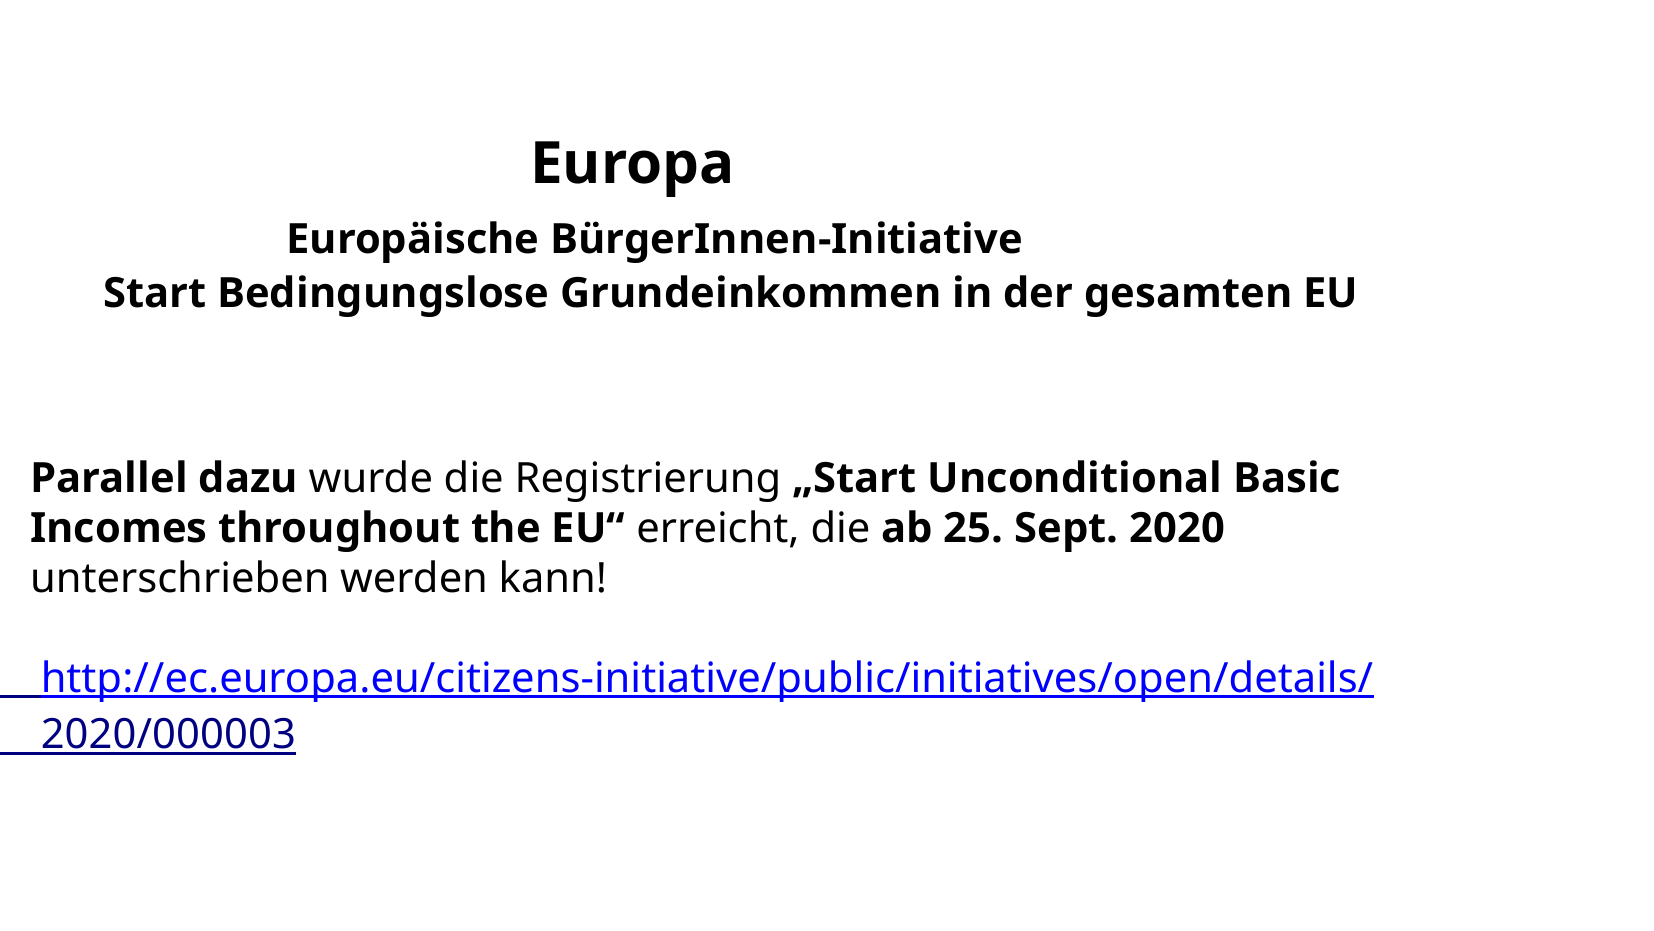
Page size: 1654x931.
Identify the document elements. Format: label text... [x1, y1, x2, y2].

text_box Parallel dazu wurde die Registrierung „Start Unconditional Basic Incomes throughout the EU“ erreicht, die ab 25. Sept. 2020 unterschrieben werden kann! http://ec.europa.eu/citizens-initiative/public/initiatives/open/details/ 2020/000003 [0, 442, 1654, 915]
text_box Europa Europäische BürgerInnen-Initiative Start Bedingungslose Grundeinkommen in der gesamten EU [88, 118, 1536, 407]
